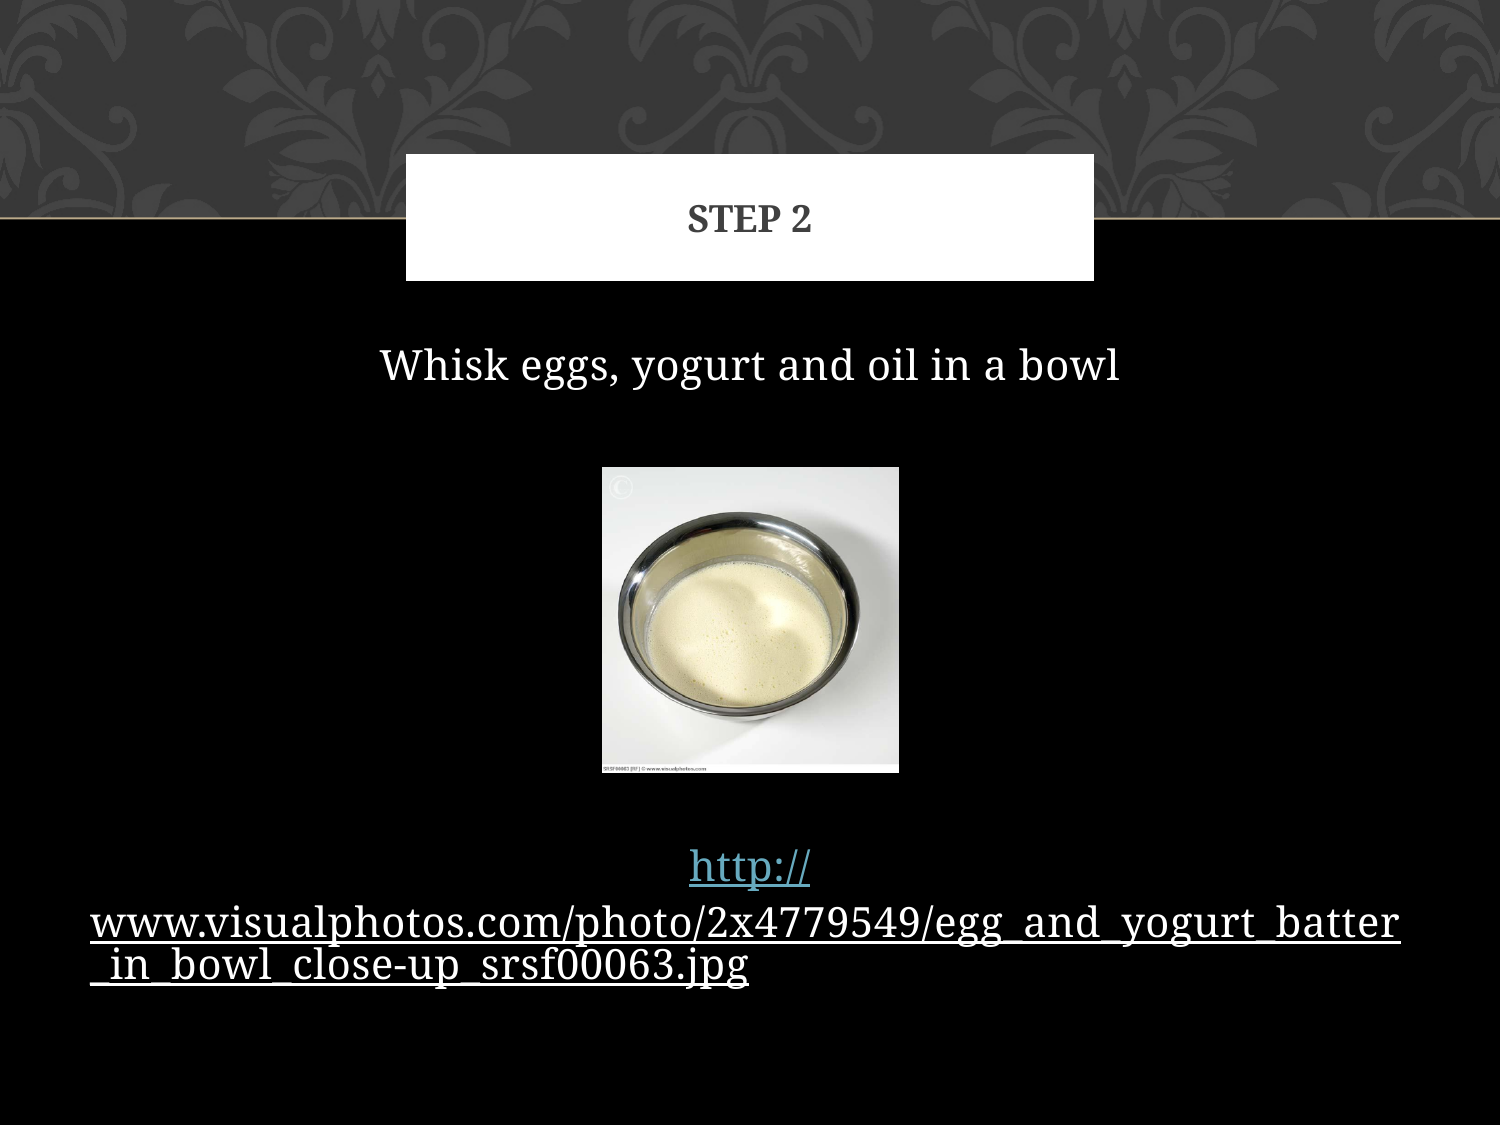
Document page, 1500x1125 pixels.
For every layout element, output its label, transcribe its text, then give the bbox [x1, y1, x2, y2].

title Step 2 [406, 154, 1094, 281]
list Whisk eggs, yogurt and oil in a bowl http://www.visualphotos.com/photo/2x4779549/egg_and_yogurt_batter_in_bowl_close-up_srsf00063.jpg [75, 331, 1425, 1000]
picture [602, 467, 899, 773]
